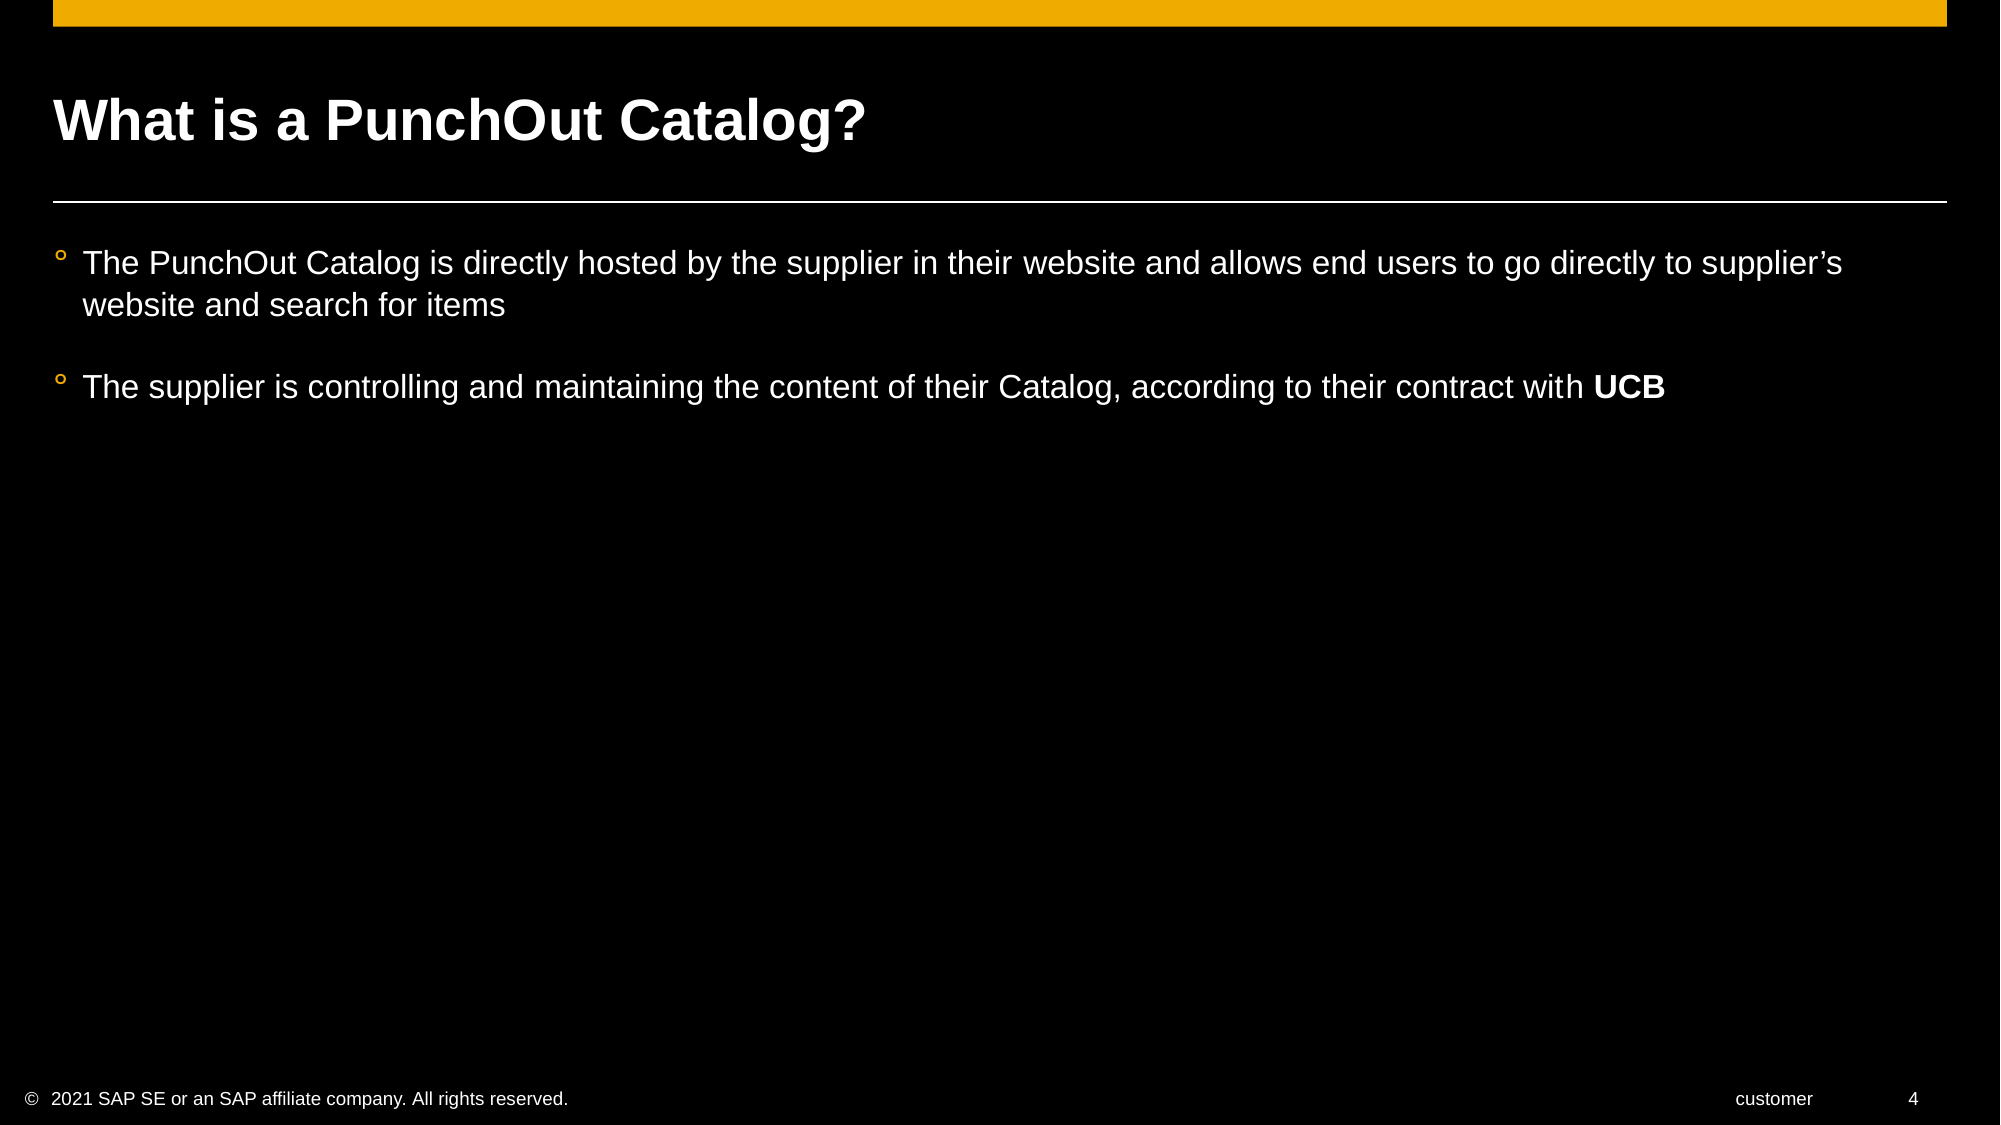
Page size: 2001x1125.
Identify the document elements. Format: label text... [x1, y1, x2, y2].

text_box © 2021 SAP SE or an SAP affiliate company. All rights reserved. customer 4 [24, 1087, 1975, 1110]
text_box [0, 0, 2000, 1125]
text_box [52, 0, 1948, 27]
text_box °The supplier is controlling and maintaining the content of their Catalog, according to their contract withUCB [53, 365, 1667, 406]
text_box °The PunchOut Catalog is directly hosted by the supplier in their website and allows end users to go directly to supplier’s [54, 240, 1845, 281]
text_box website and search for items [82, 282, 507, 323]
text_box What is a PunchOut Catalog? [53, 82, 870, 153]
